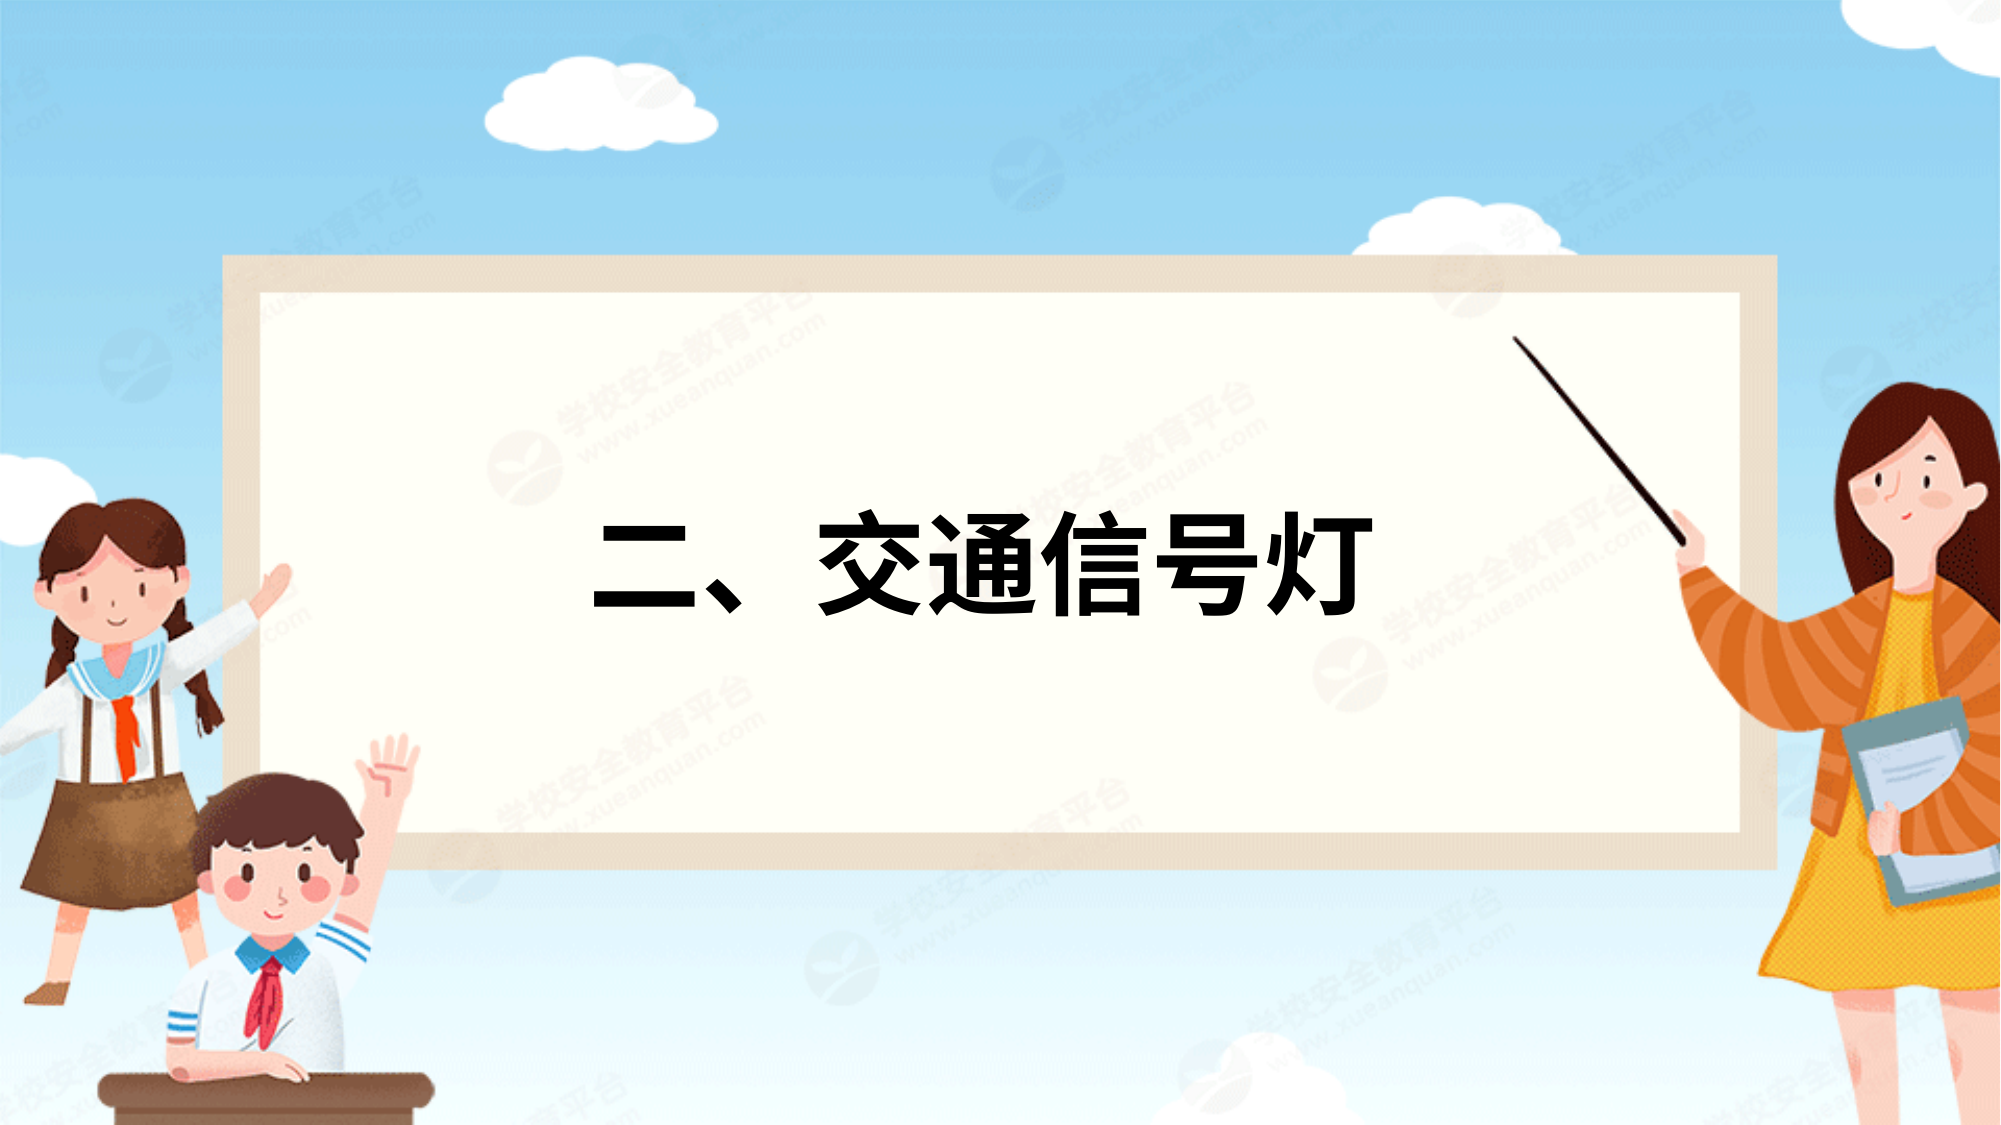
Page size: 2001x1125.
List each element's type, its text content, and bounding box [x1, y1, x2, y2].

text_box 二、交通信号灯 [573, 486, 1427, 637]
picture [0, 0, 2001, 1125]
